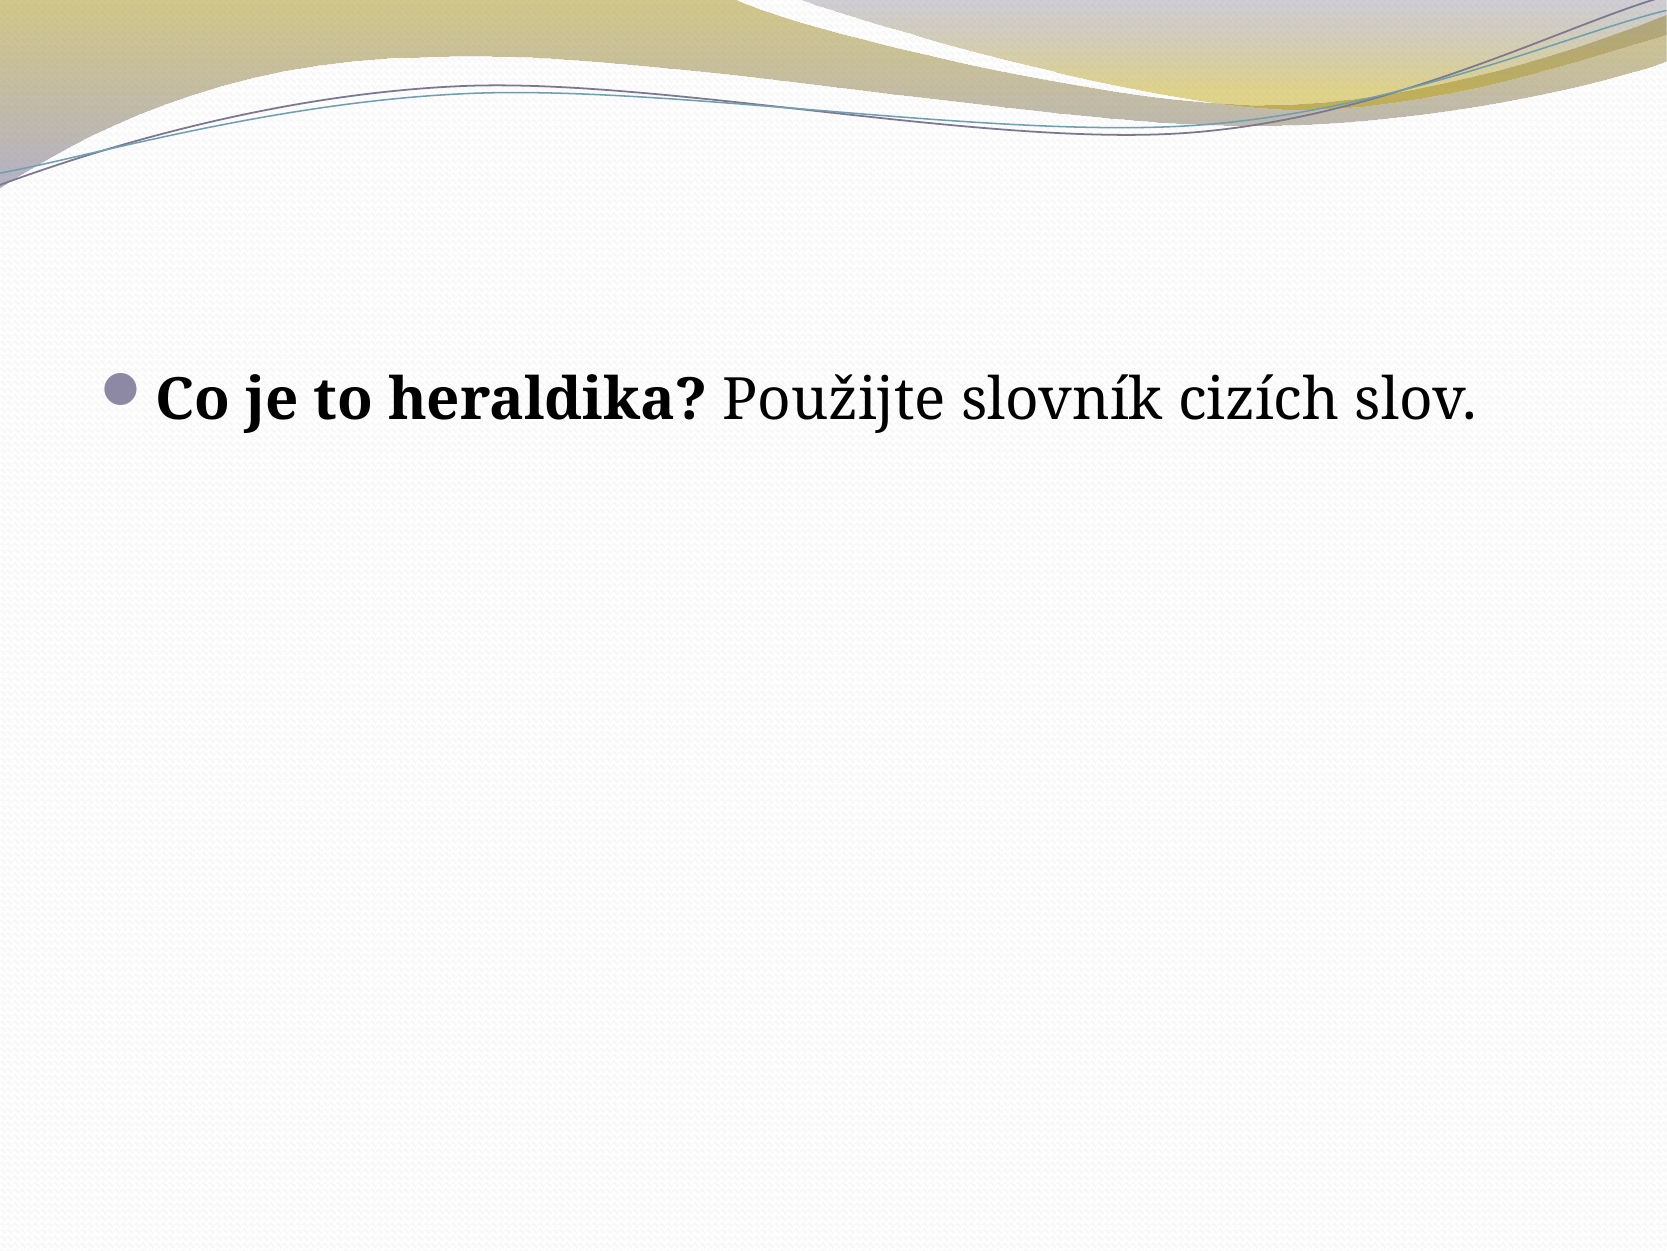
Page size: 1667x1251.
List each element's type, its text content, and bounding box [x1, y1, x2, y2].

title [83, 128, 1584, 337]
list Co je to heraldika? Použijte slovník cizích slov. [83, 352, 1584, 1153]
